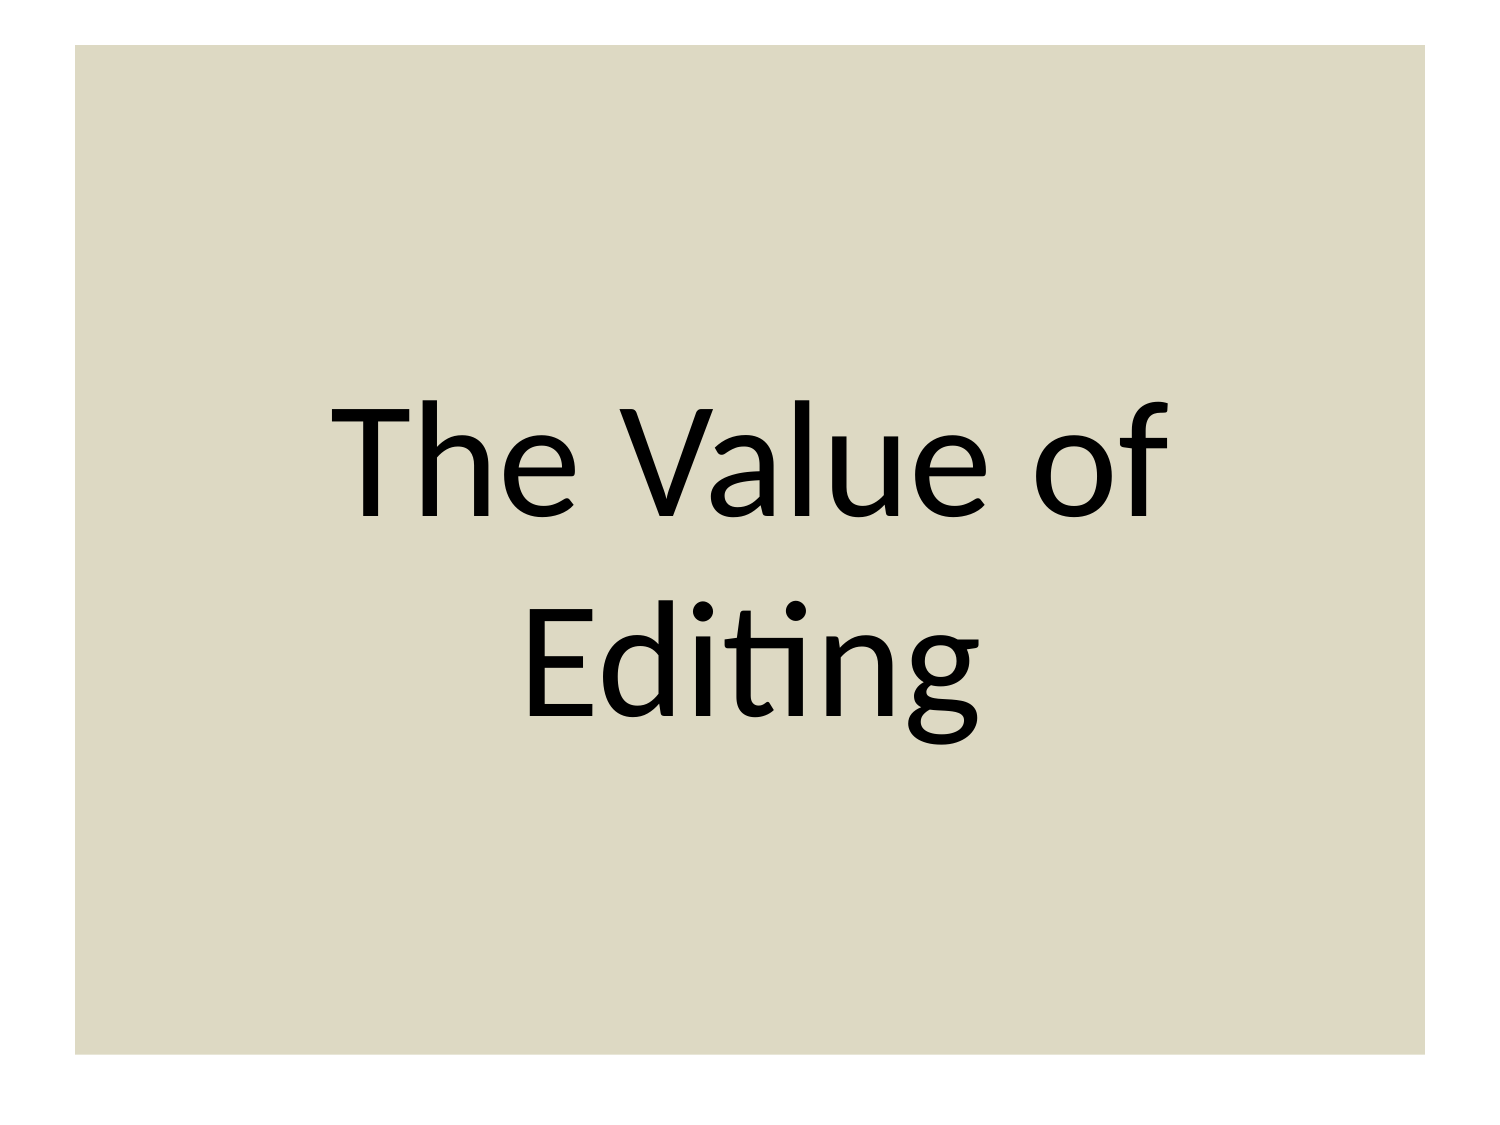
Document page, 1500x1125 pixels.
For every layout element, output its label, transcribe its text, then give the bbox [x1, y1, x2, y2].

title The Value of Editing [75, 45, 1425, 1055]
